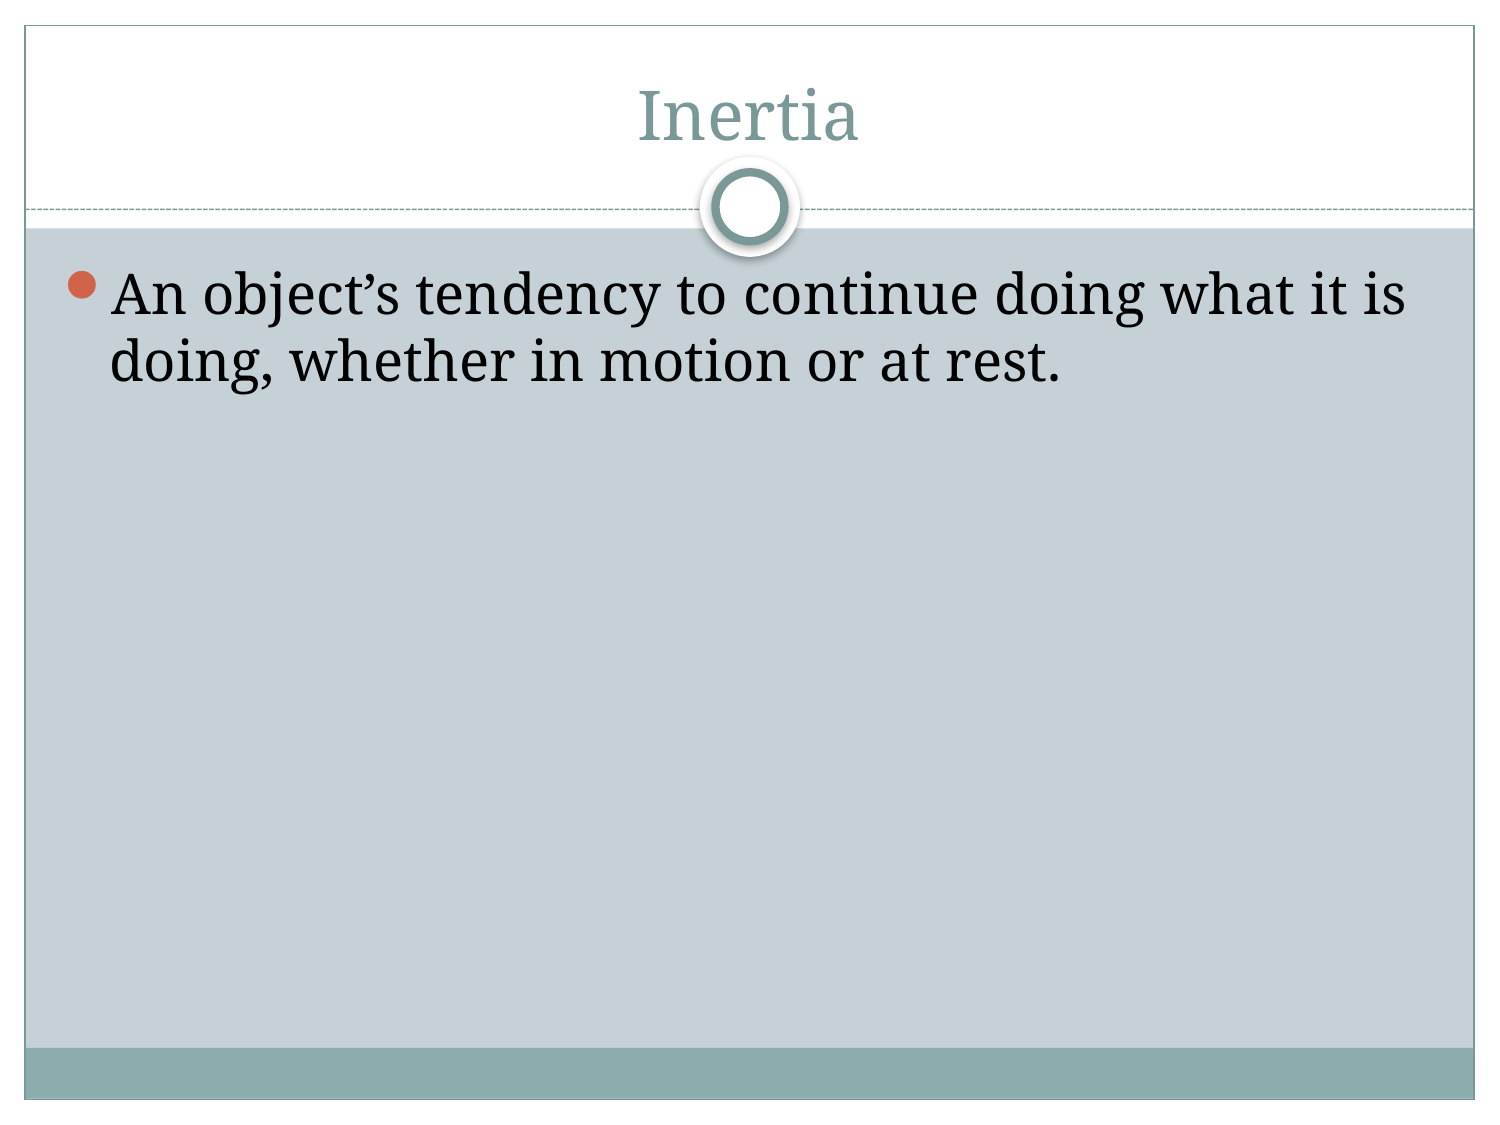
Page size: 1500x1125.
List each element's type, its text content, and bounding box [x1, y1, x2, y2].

list An object’s tendency to continue doing what it is doing, whether in motion or at rest. [49, 250, 1445, 1001]
title Inertia [49, 37, 1450, 162]
